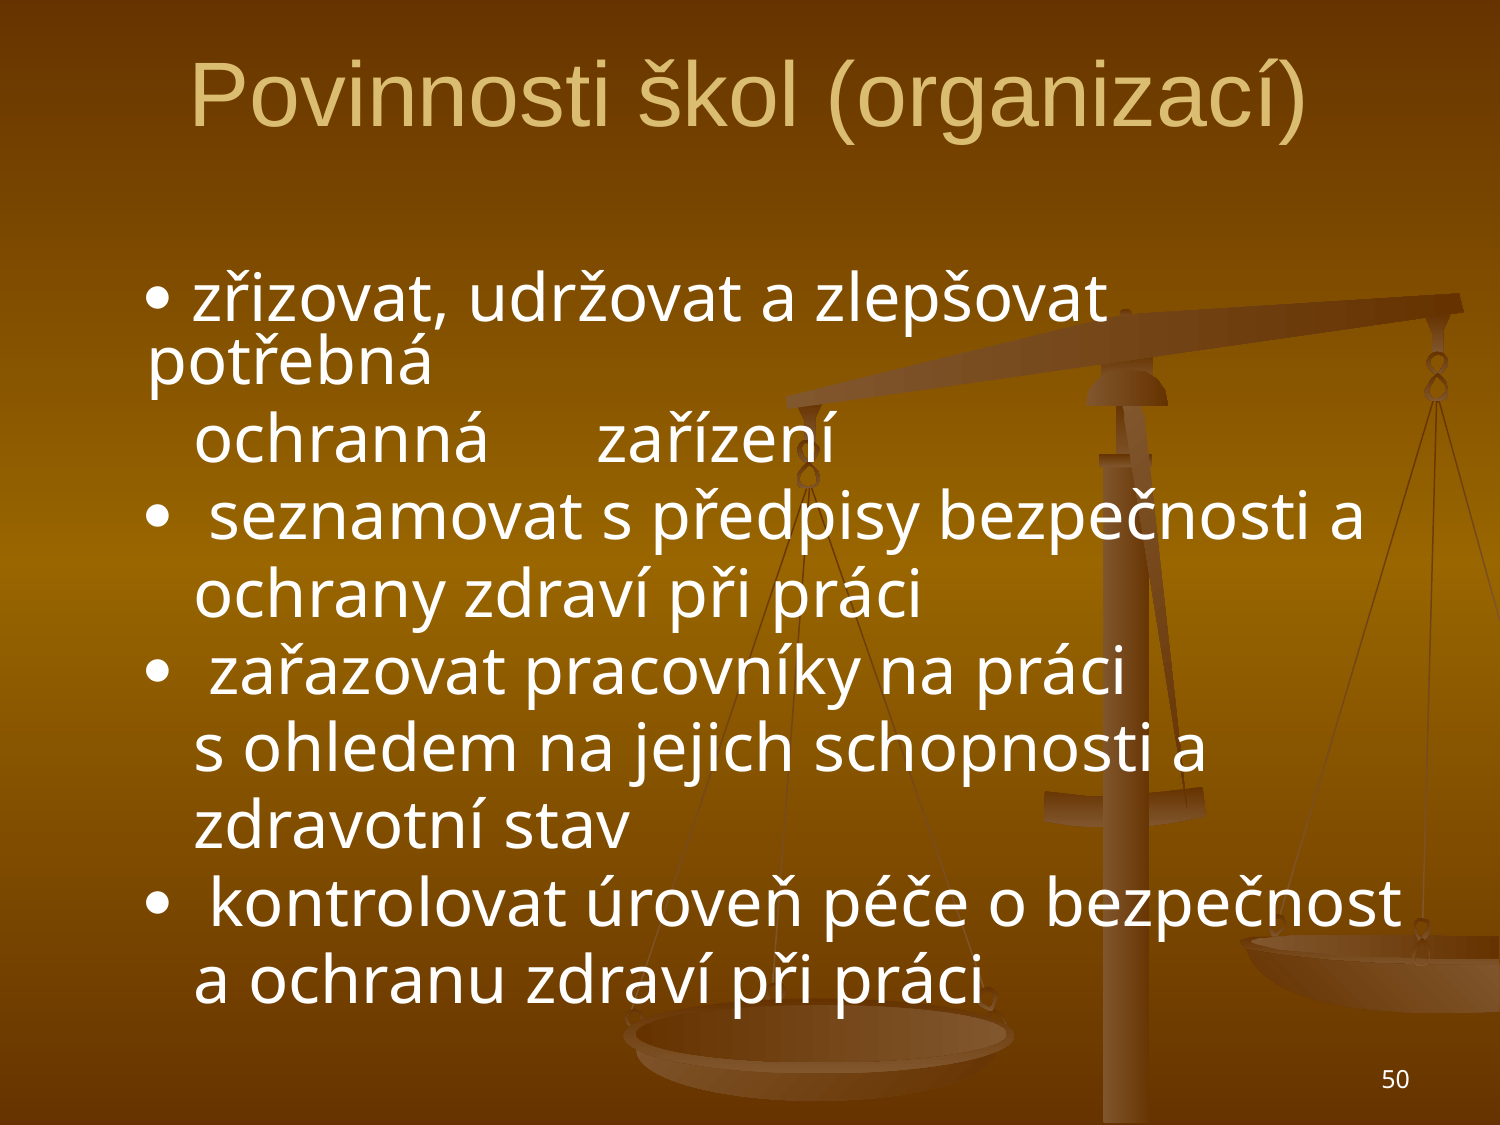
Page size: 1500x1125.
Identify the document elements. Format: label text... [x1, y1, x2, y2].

list  zřizovat, udržovat a zlepšovat potřebná ochranná zařízení  seznamovat s předpisy bezpečnosti a ochrany zdraví při práci  zařazovat pracovníky na práci s ohledem na jejich schopnosti a zdravotní stav  kontrolovat úroveň péče o bezpečnost a ochranu zdraví při práci [74, 262, 1426, 1006]
slide_number 50 [1074, 1029, 1426, 1106]
title Povinnosti škol (organizací) [74, 45, 1426, 234]
